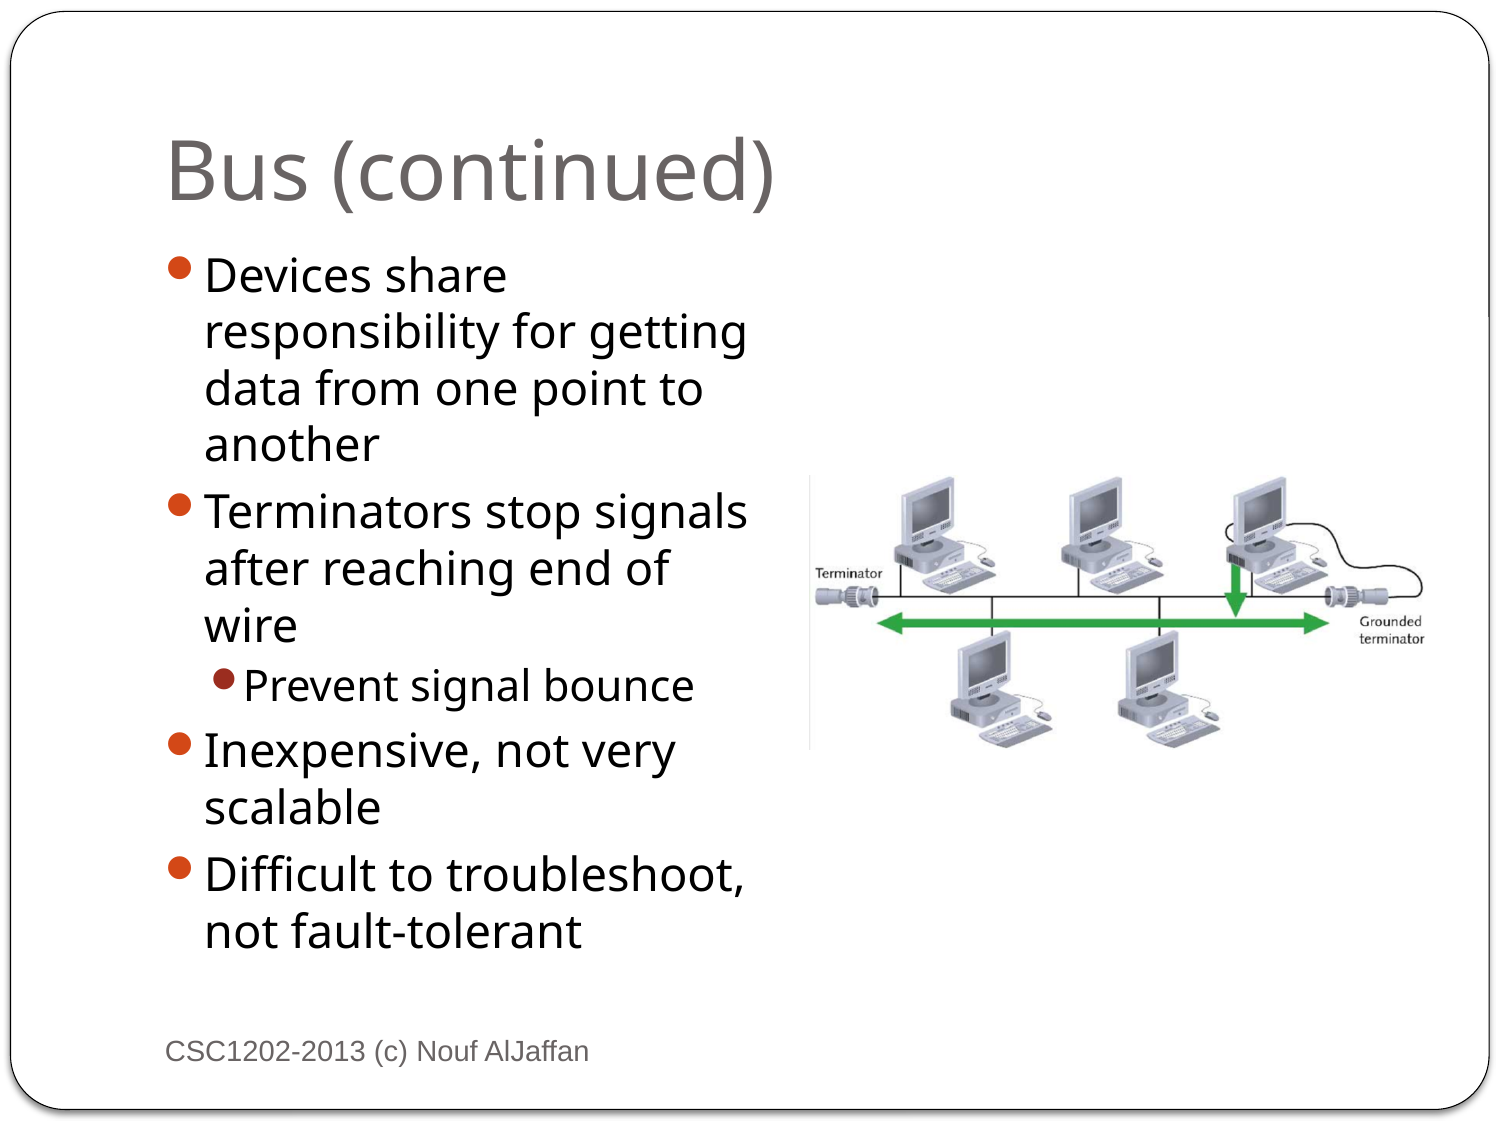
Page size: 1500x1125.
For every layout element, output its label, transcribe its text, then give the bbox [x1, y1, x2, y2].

footer CSC1202-2013 (c) Nouf AlJaffan [150, 1012, 800, 1088]
list Devices share responsibility for getting data from one point to another Terminators stop signals after reaching end of wire Prevent signal bounce Inexpensive, not very scalable Difficult to troubleshoot, not fault-tolerant [150, 237, 765, 988]
title Bus (continued) [150, 45, 1425, 233]
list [809, 475, 1425, 750]
